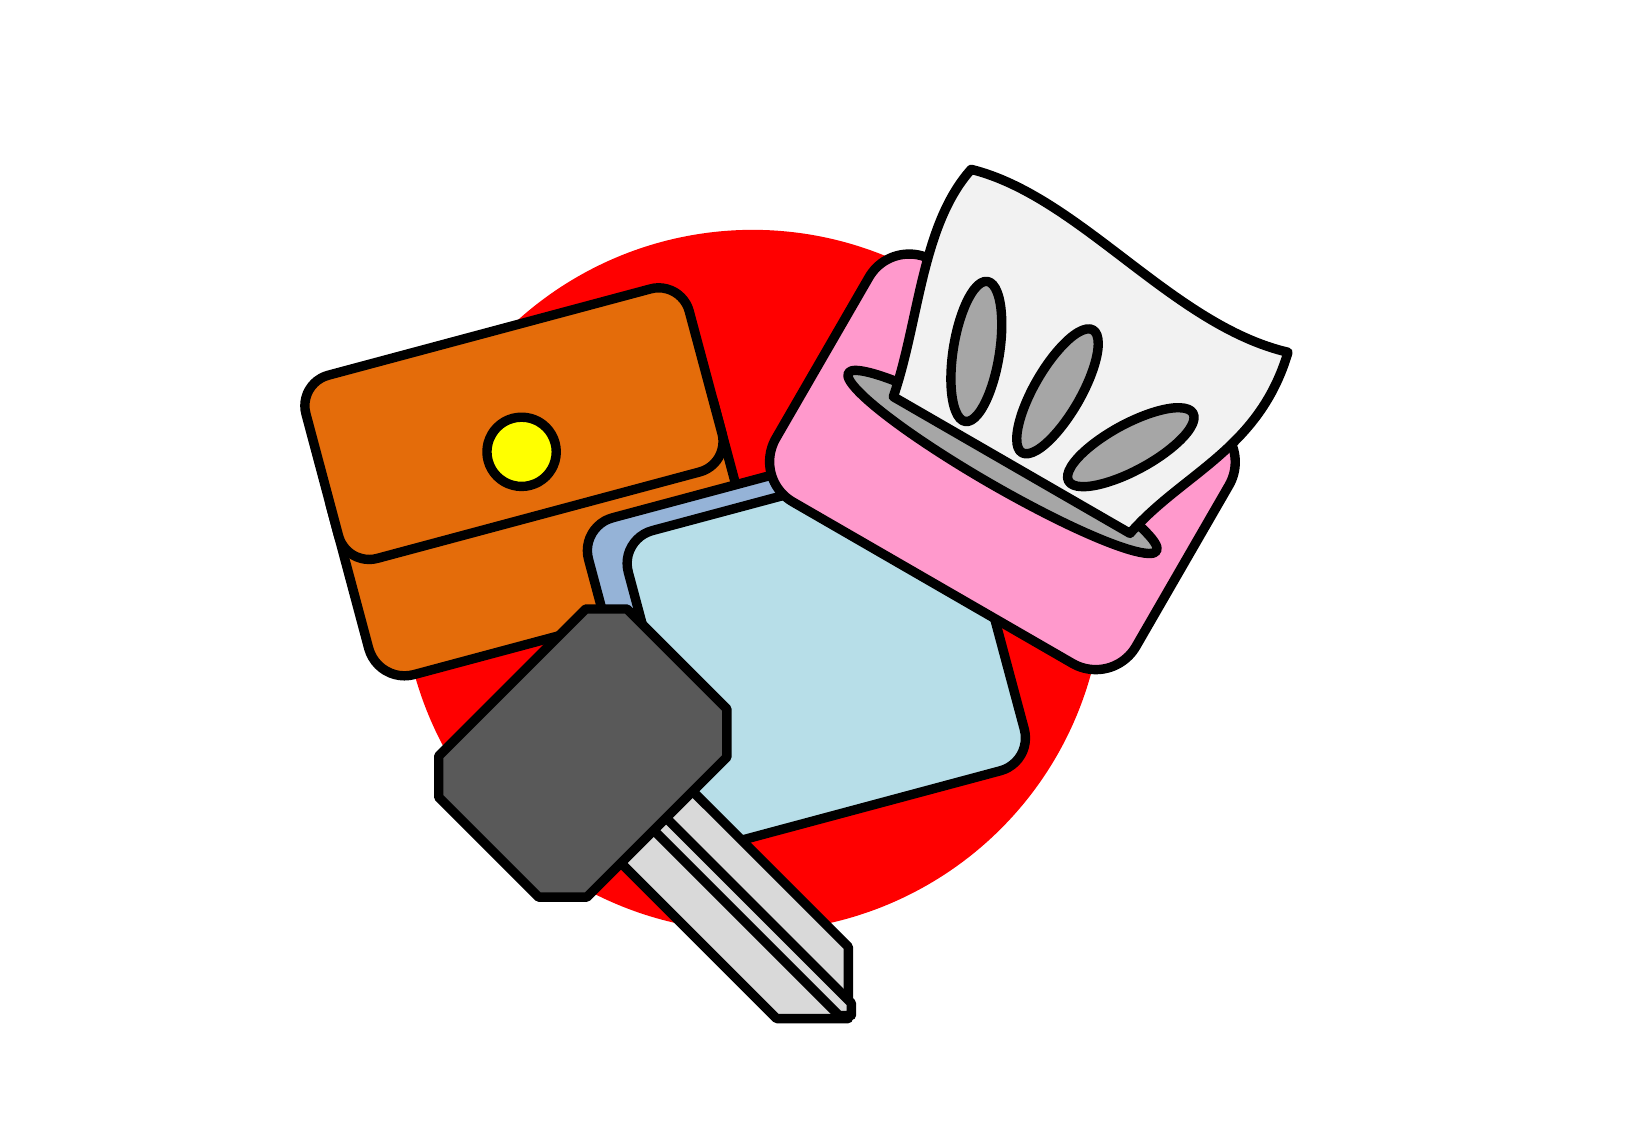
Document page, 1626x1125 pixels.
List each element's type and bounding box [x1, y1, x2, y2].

text_box [331, 229, 1262, 1089]
